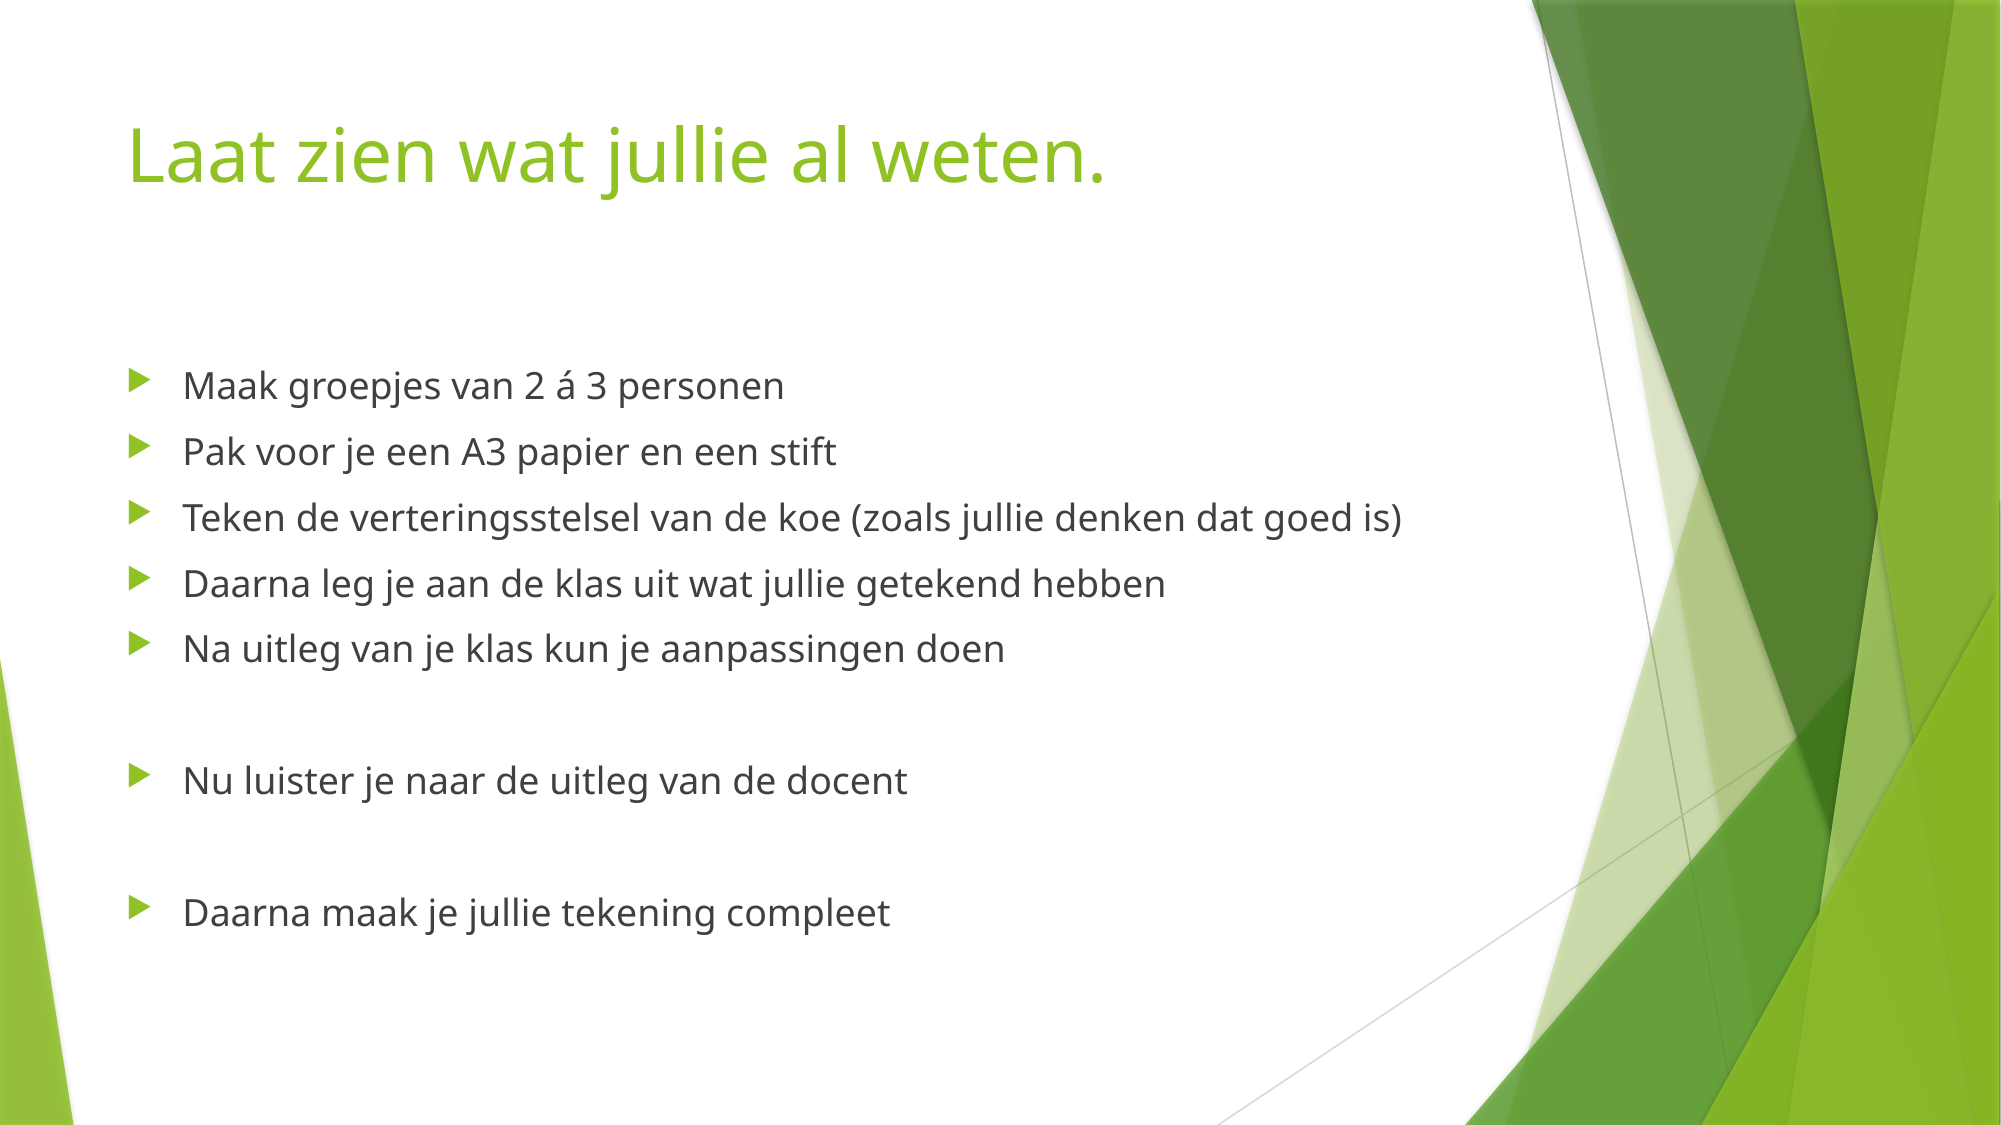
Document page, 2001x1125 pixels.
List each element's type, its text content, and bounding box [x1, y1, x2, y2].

list Maak groepjes van 2 á 3 personen Pak voor je een A3 papier en een stift Teken de verteringsstelsel van de koe (zoals jullie denken dat goed is) Daarna leg je aan de klas uit wat jullie getekend hebben Na uitleg van je klas kun je aanpassingen doen Nu luister je naar de uitleg van de docent Daarna maak je jullie tekening compleet [111, 354, 1522, 992]
title Laat zien wat jullie al weten. [111, 99, 1522, 317]
